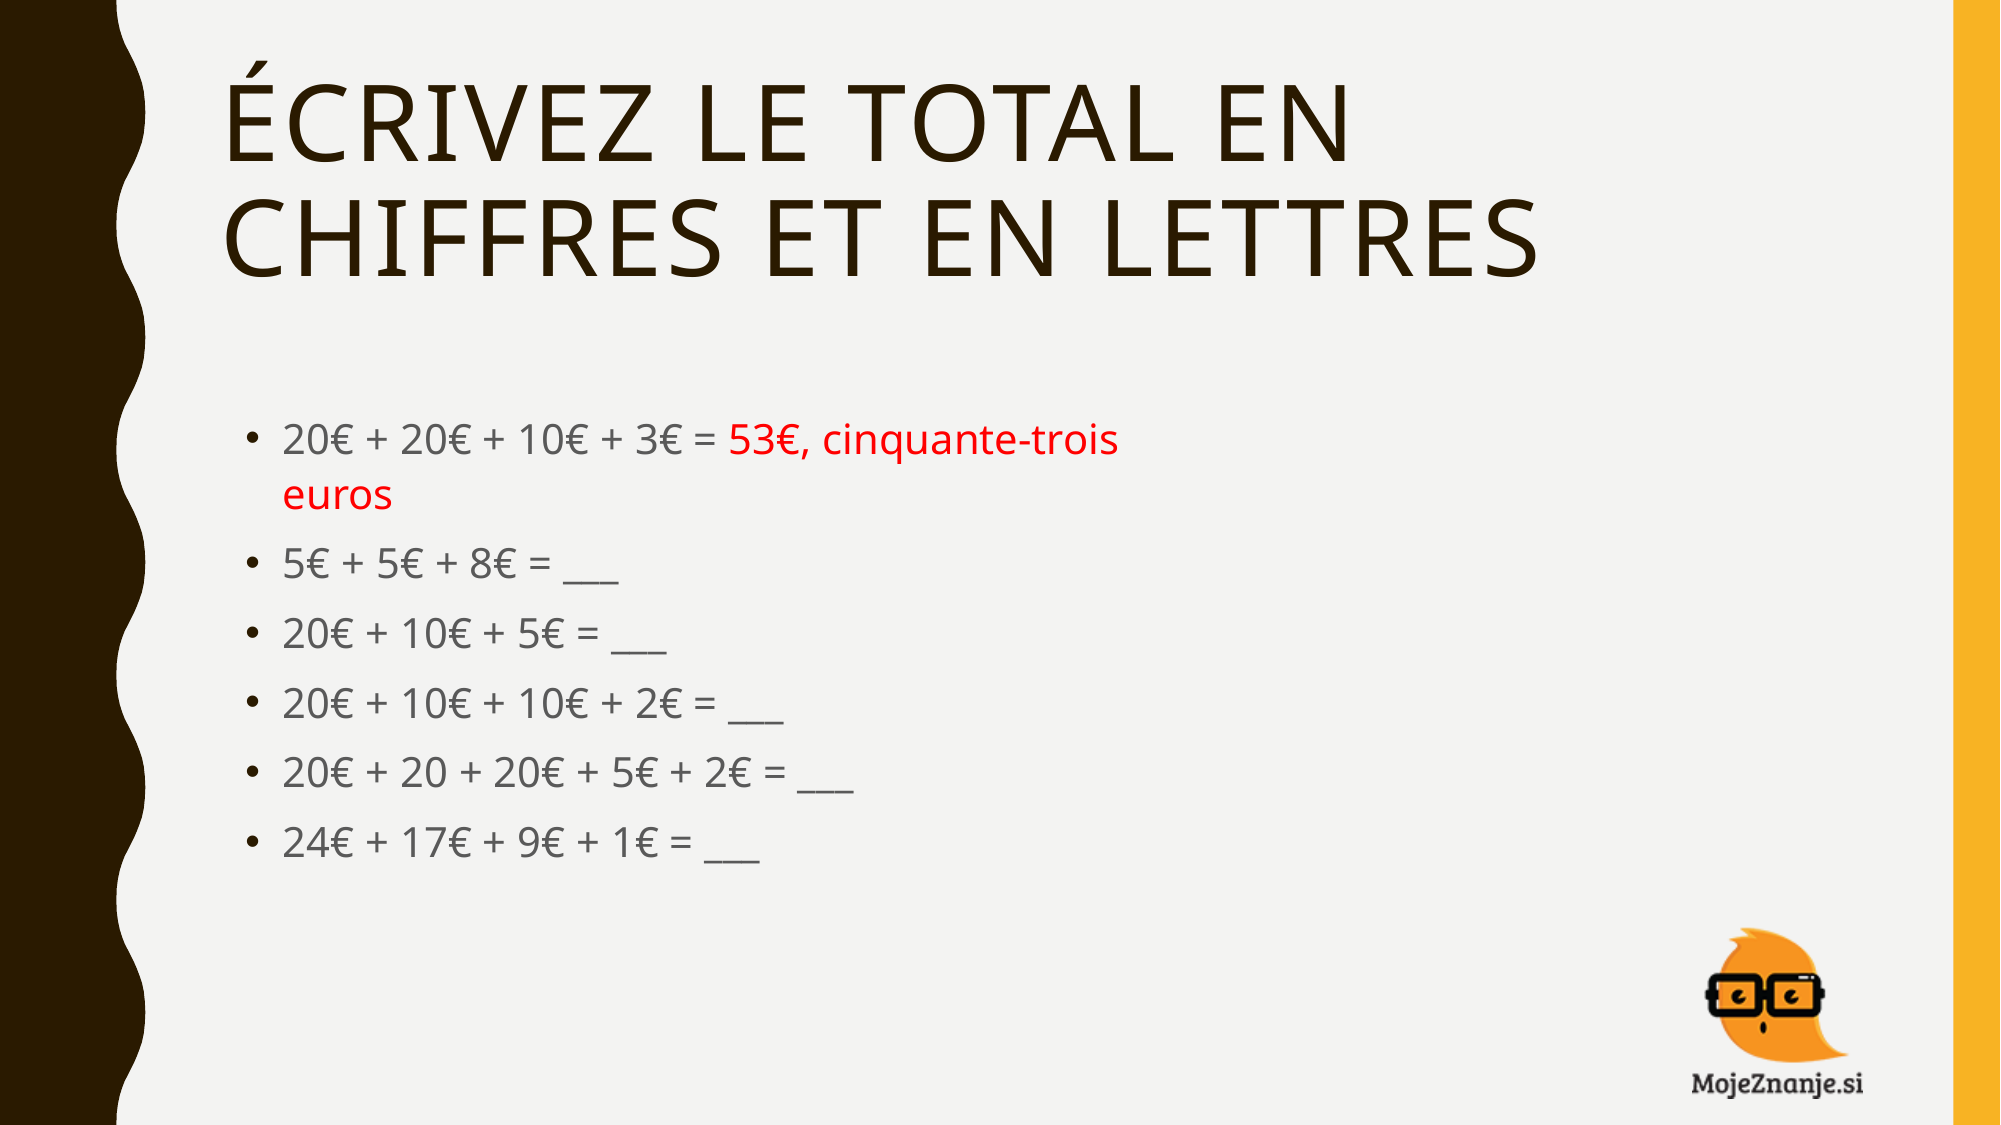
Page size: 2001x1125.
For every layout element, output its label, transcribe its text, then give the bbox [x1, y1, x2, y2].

text_box 20€ + 20€ + 10€ + 3€ = 53€, cinquante-trois euros 5€ + 5€ + 8€ = ___ 20€ + 10€ + 5€ = ___ 20€ + 10€ + 10€ + 2€ = ___ 20€ + 20 + 20€ + 5€ + 2€ = ___ 24€ + 17€ + 9€ + 1€ = ___ [230, 399, 1235, 990]
picture [1692, 926, 1863, 1099]
title Écrivez le total en chiffres et en lettres [205, 62, 1875, 308]
